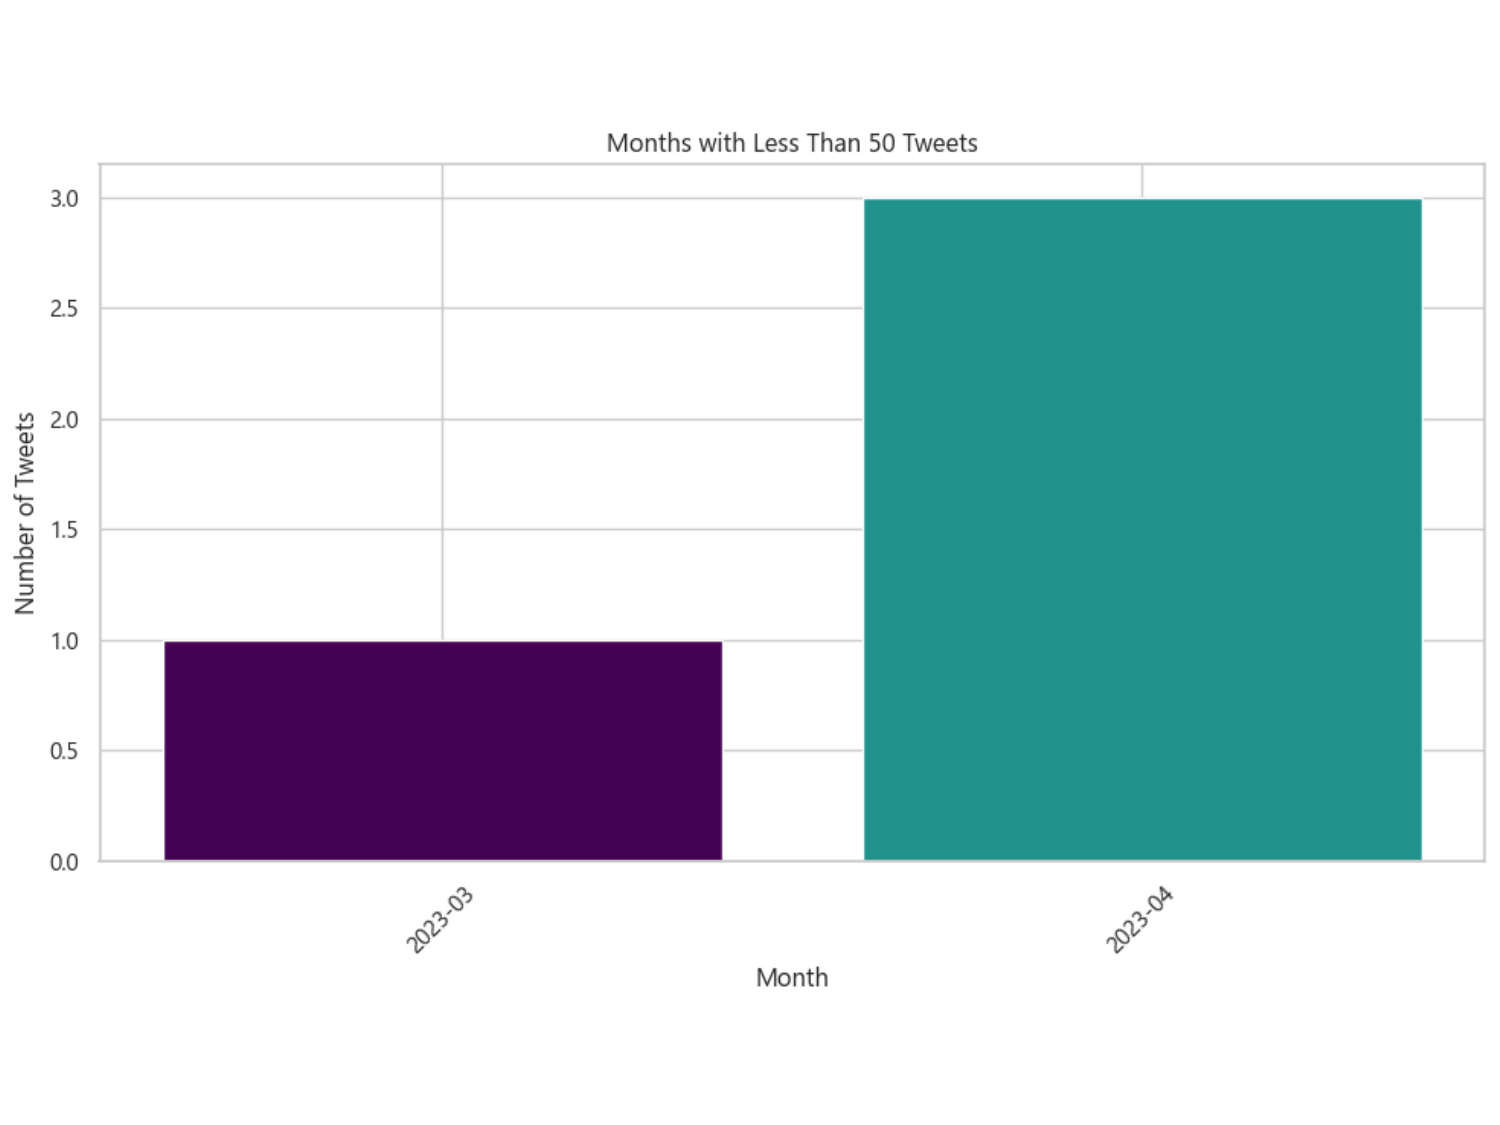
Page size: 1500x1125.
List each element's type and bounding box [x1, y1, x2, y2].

picture [0, 117, 1500, 1008]
